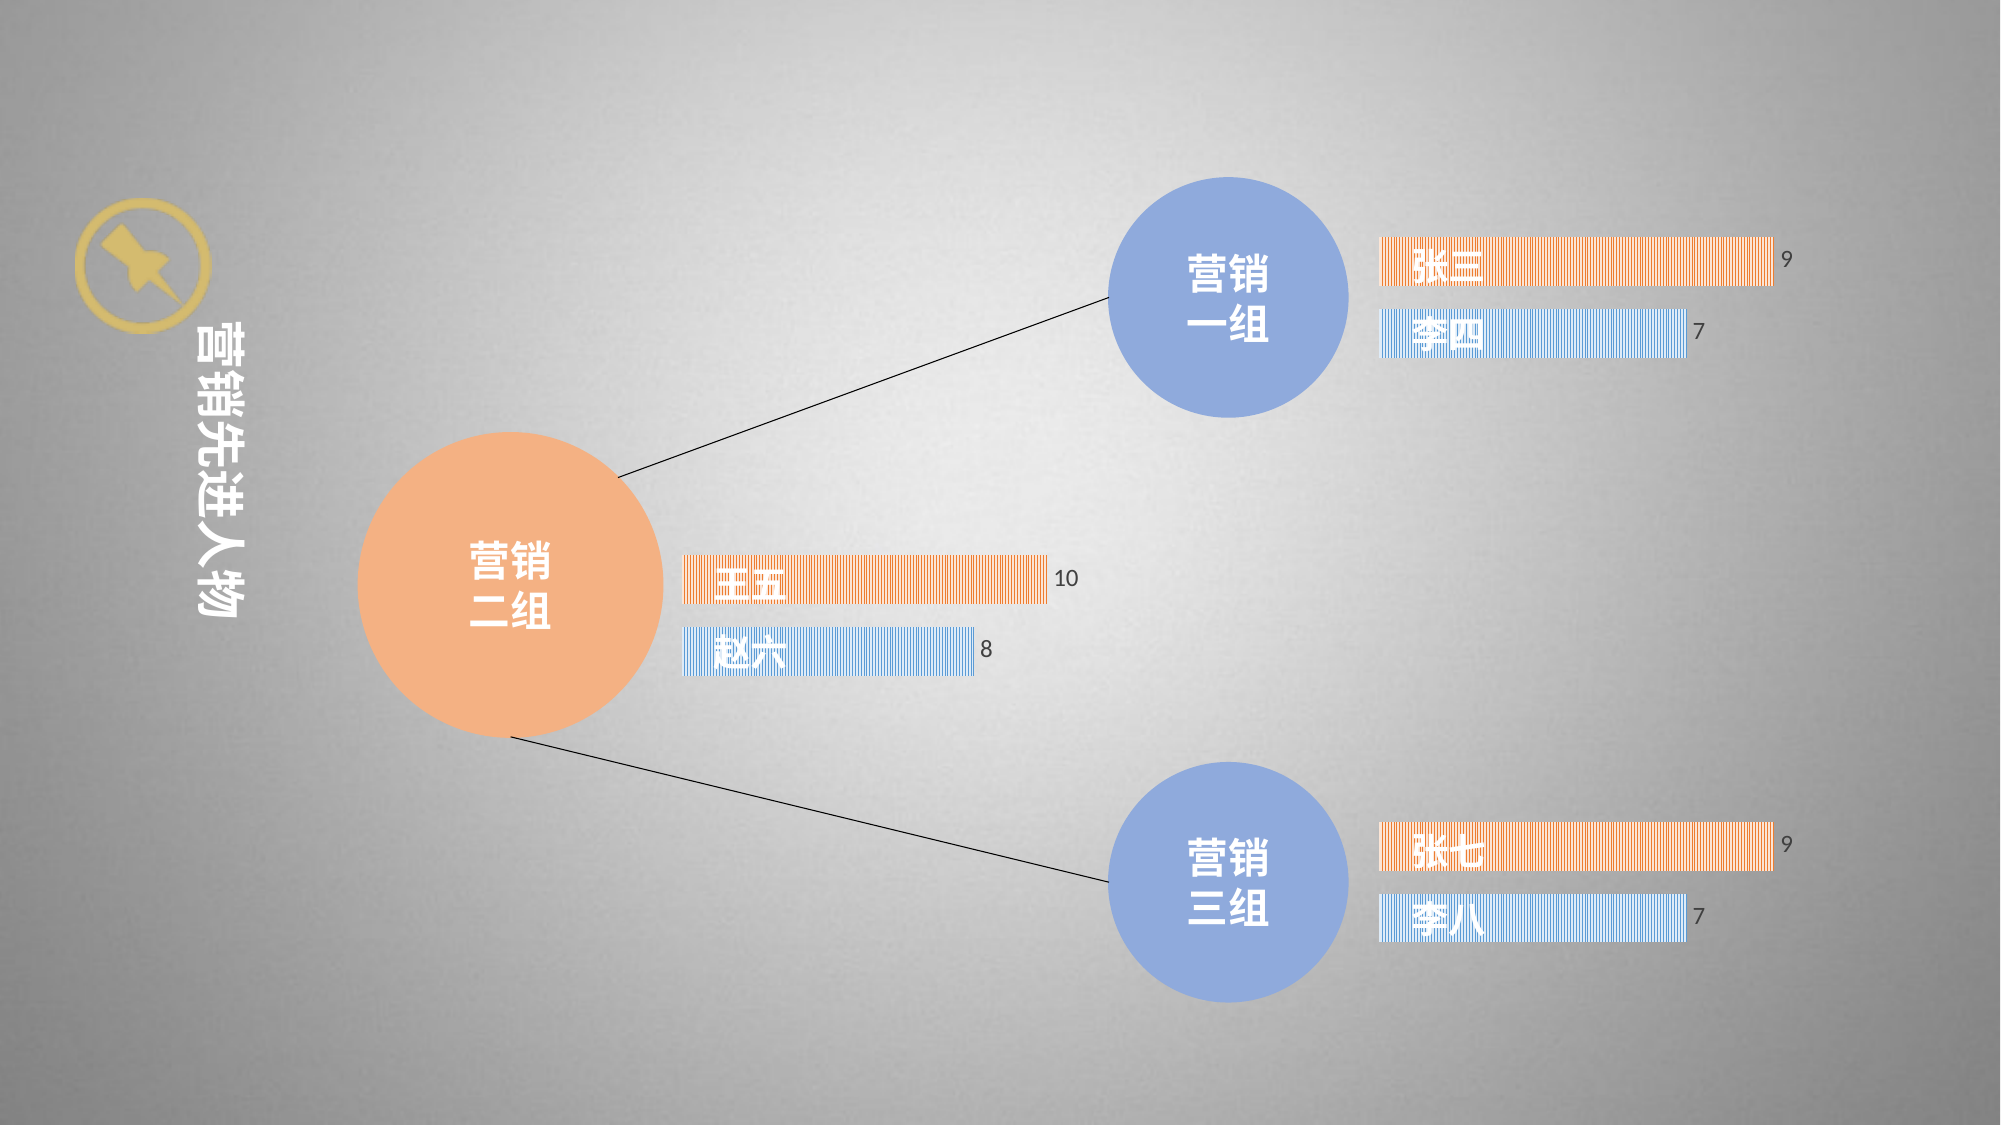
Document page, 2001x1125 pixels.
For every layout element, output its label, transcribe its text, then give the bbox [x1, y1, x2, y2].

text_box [617, 297, 1109, 478]
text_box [662, 481, 1162, 748]
text_box 营销先进人物 [169, 304, 260, 786]
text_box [1108, 748, 1860, 1032]
picture [0, 0, 2001, 1125]
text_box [1108, 163, 1860, 447]
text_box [510, 736, 1109, 883]
text_box 营销 二组 [357, 432, 662, 738]
